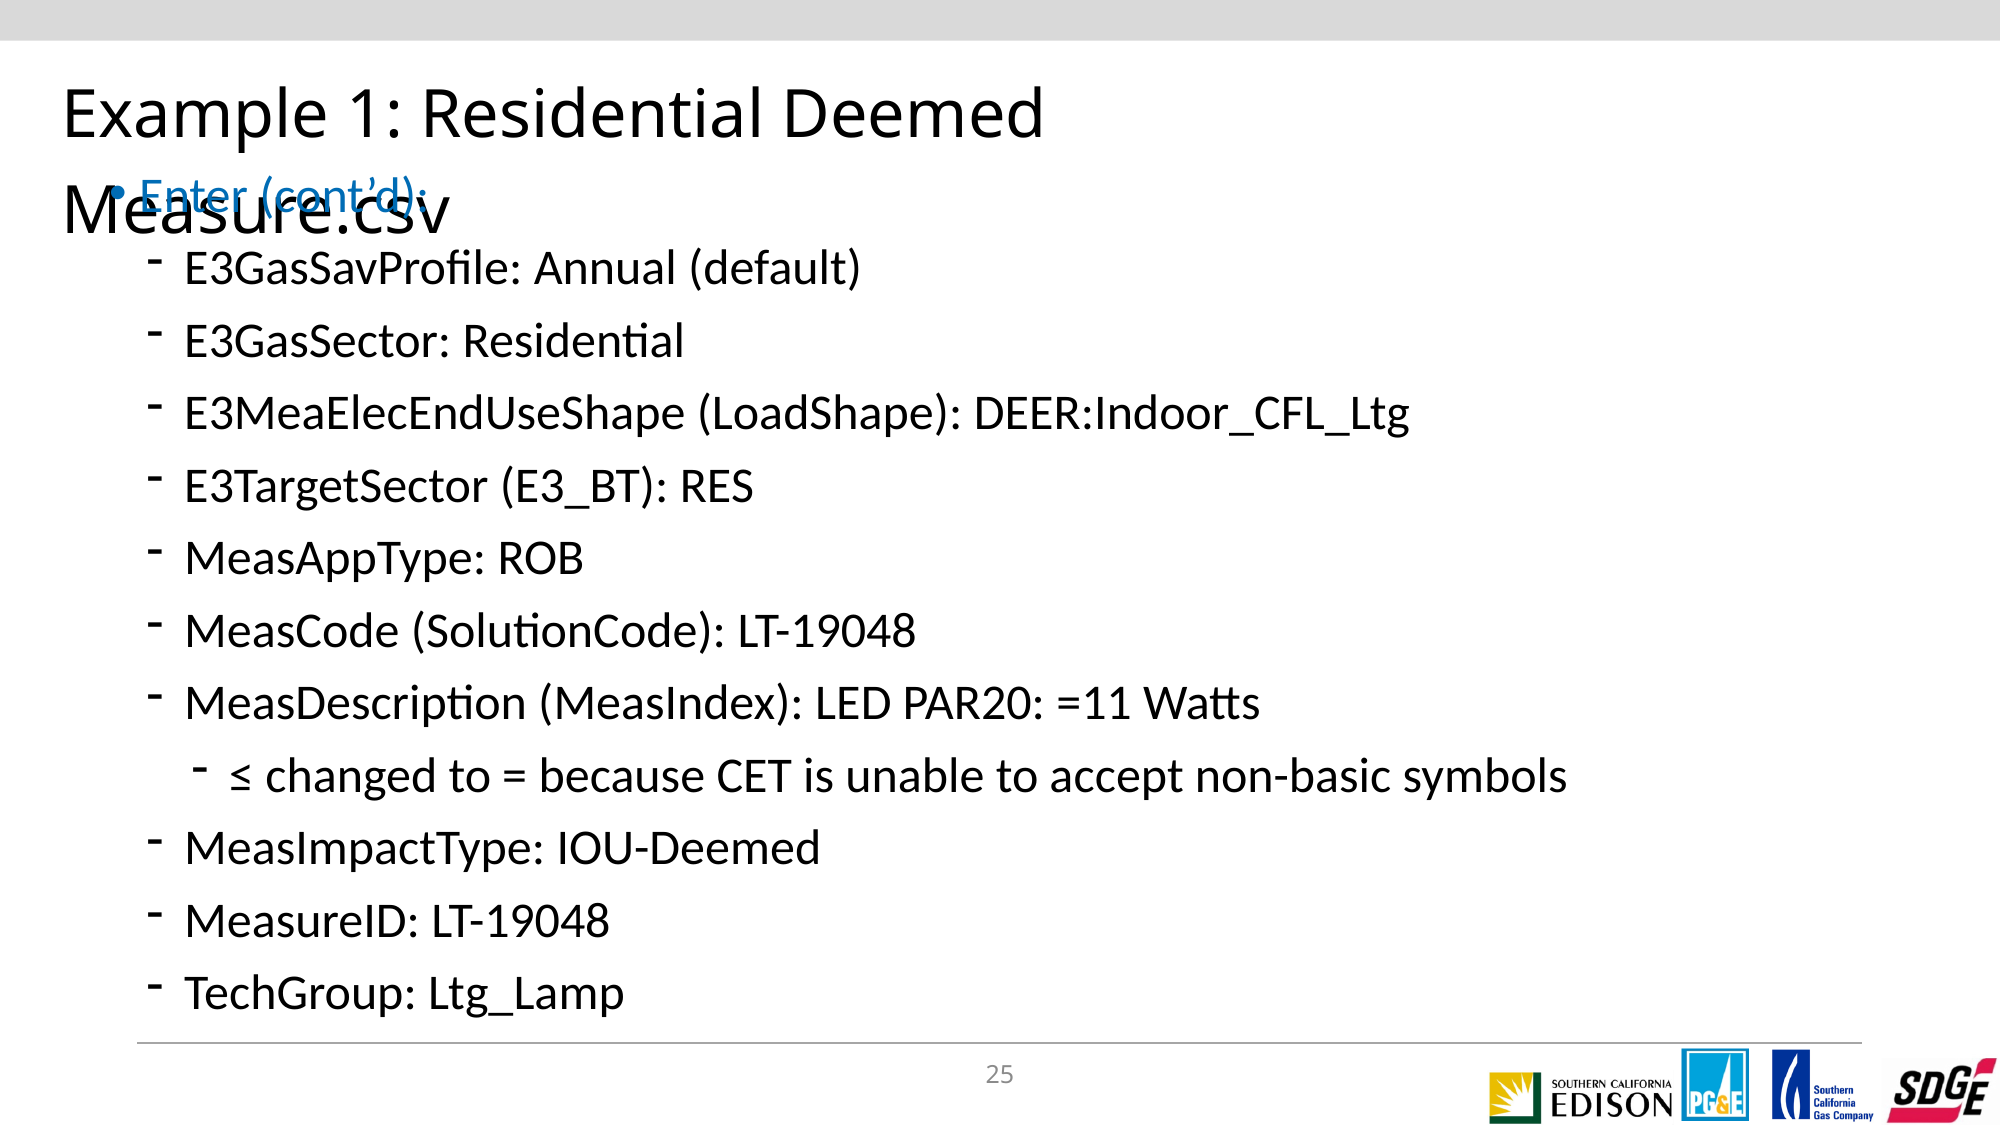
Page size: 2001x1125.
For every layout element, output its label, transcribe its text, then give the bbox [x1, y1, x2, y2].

picture [1479, 1045, 2000, 1125]
text_box Example 1: Residential Deemed Measure.csv [46, 47, 1415, 221]
text_box Enter (cont’d): E3GasSavProfile: Annual (default) E3GasSector: Residential E3MeaElecEndUseShape (LoadShape): DEER:Indoor_CFL_Ltg E3TargetSector (E3_BT): RES MeasAppType: ROB MeasCode (SolutionCode): LT-19048 MeasDescription (MeasIndex): LED PAR20: =11 Watts ≤ changed to = because CET is unable to accept non-basic symbols MeasImpactType: IOU-Deemed MeasureID: LT-19048 TechGroup: Ltg_Lamp [94, 154, 1943, 1046]
slide_number 25 [774, 1046, 1225, 1106]
